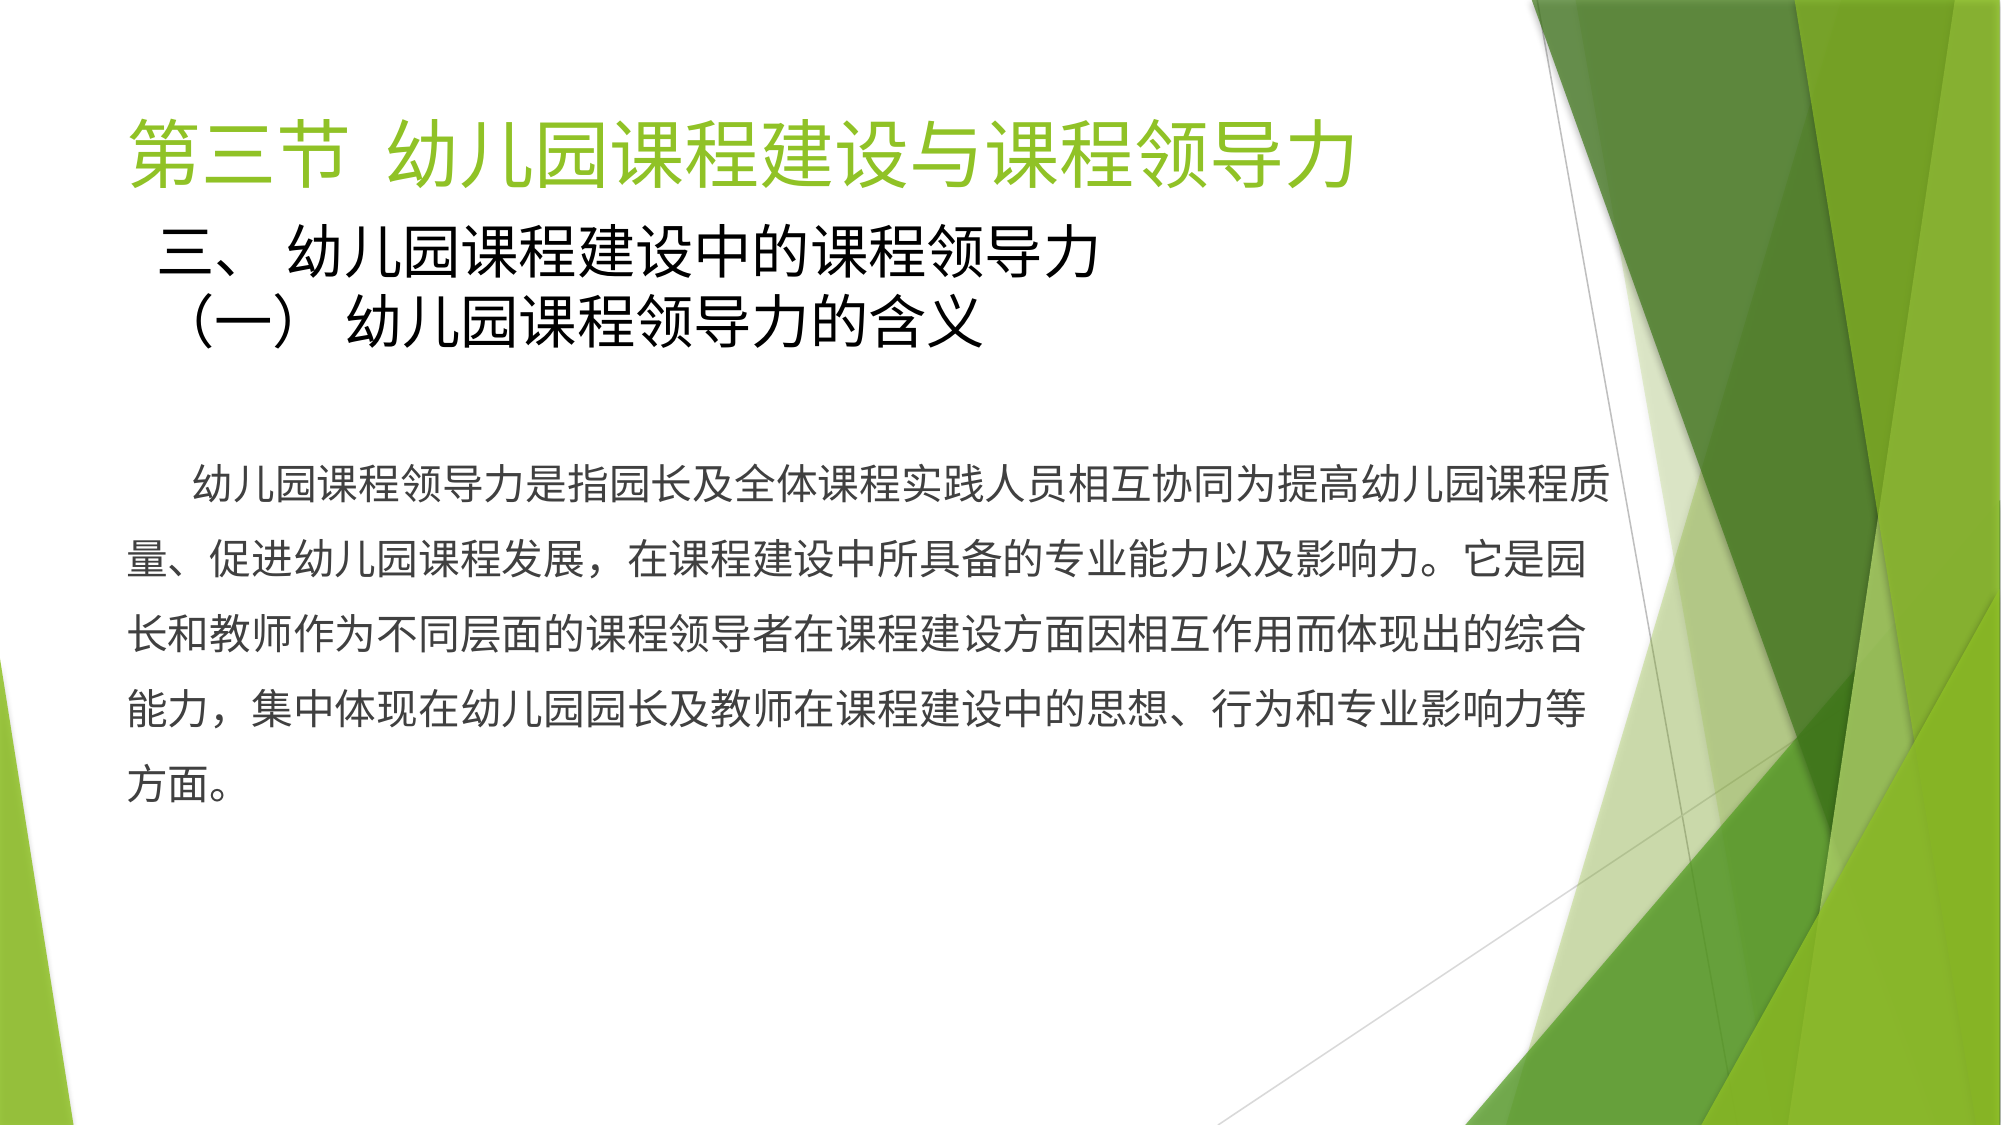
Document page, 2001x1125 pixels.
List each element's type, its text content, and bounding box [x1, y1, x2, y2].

title 第三节 幼儿园课程建设与课程领导力 [111, 99, 1522, 317]
list 幼儿园课程领导力是指园长及全体课程实践人员相互协同为提高幼儿园课程质量、促进幼儿园课程发展，在课程建设中所具备的专业能力以及影响力。它是园长和教师作为不同层面的课程领导者在课程建设方面因相互作用而体现出的综合能力，集中体现在幼儿园园长及教师在课程建设中的思想、行为和专业影响力等方面。 [111, 425, 1639, 850]
text_box 三、 幼儿园课程建设中的课程领导力 （一） 幼儿园课程领导力的含义 [141, 208, 1451, 363]
